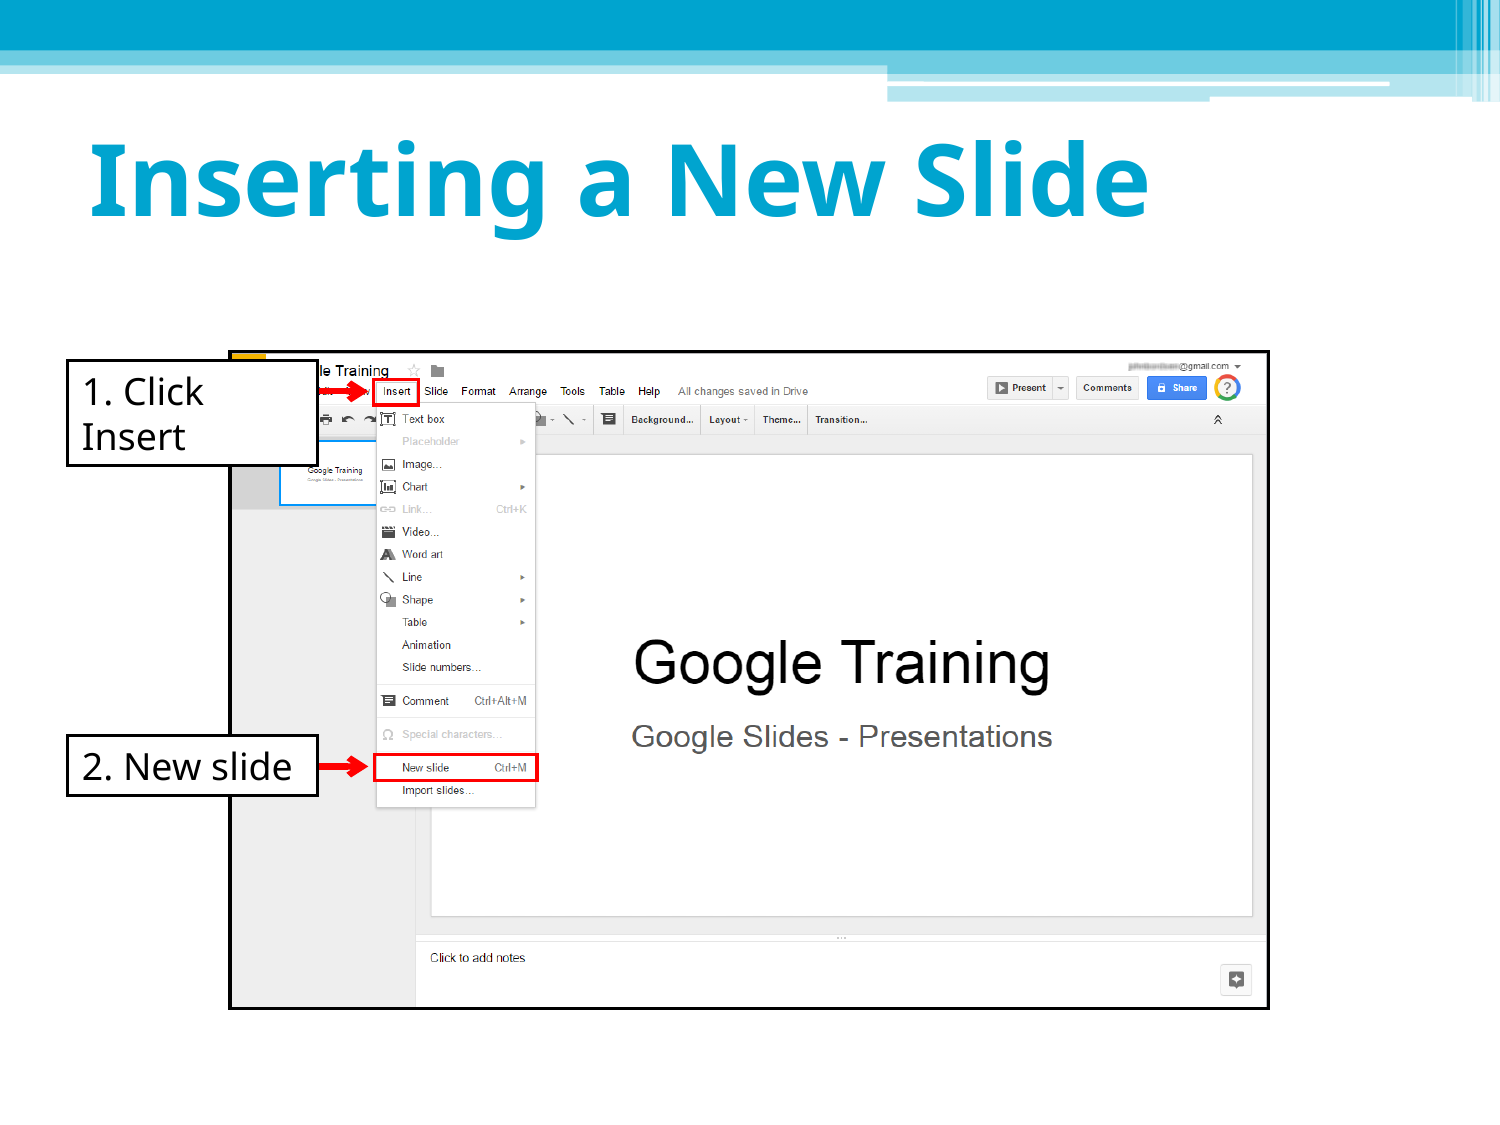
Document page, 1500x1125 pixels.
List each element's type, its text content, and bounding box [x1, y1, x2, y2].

text_box 1. Click Insert [67, 360, 231, 466]
text_box 2. New slide [67, 735, 231, 796]
title Inserting a New Slide [75, 90, 1418, 263]
picture [231, 353, 1267, 1008]
